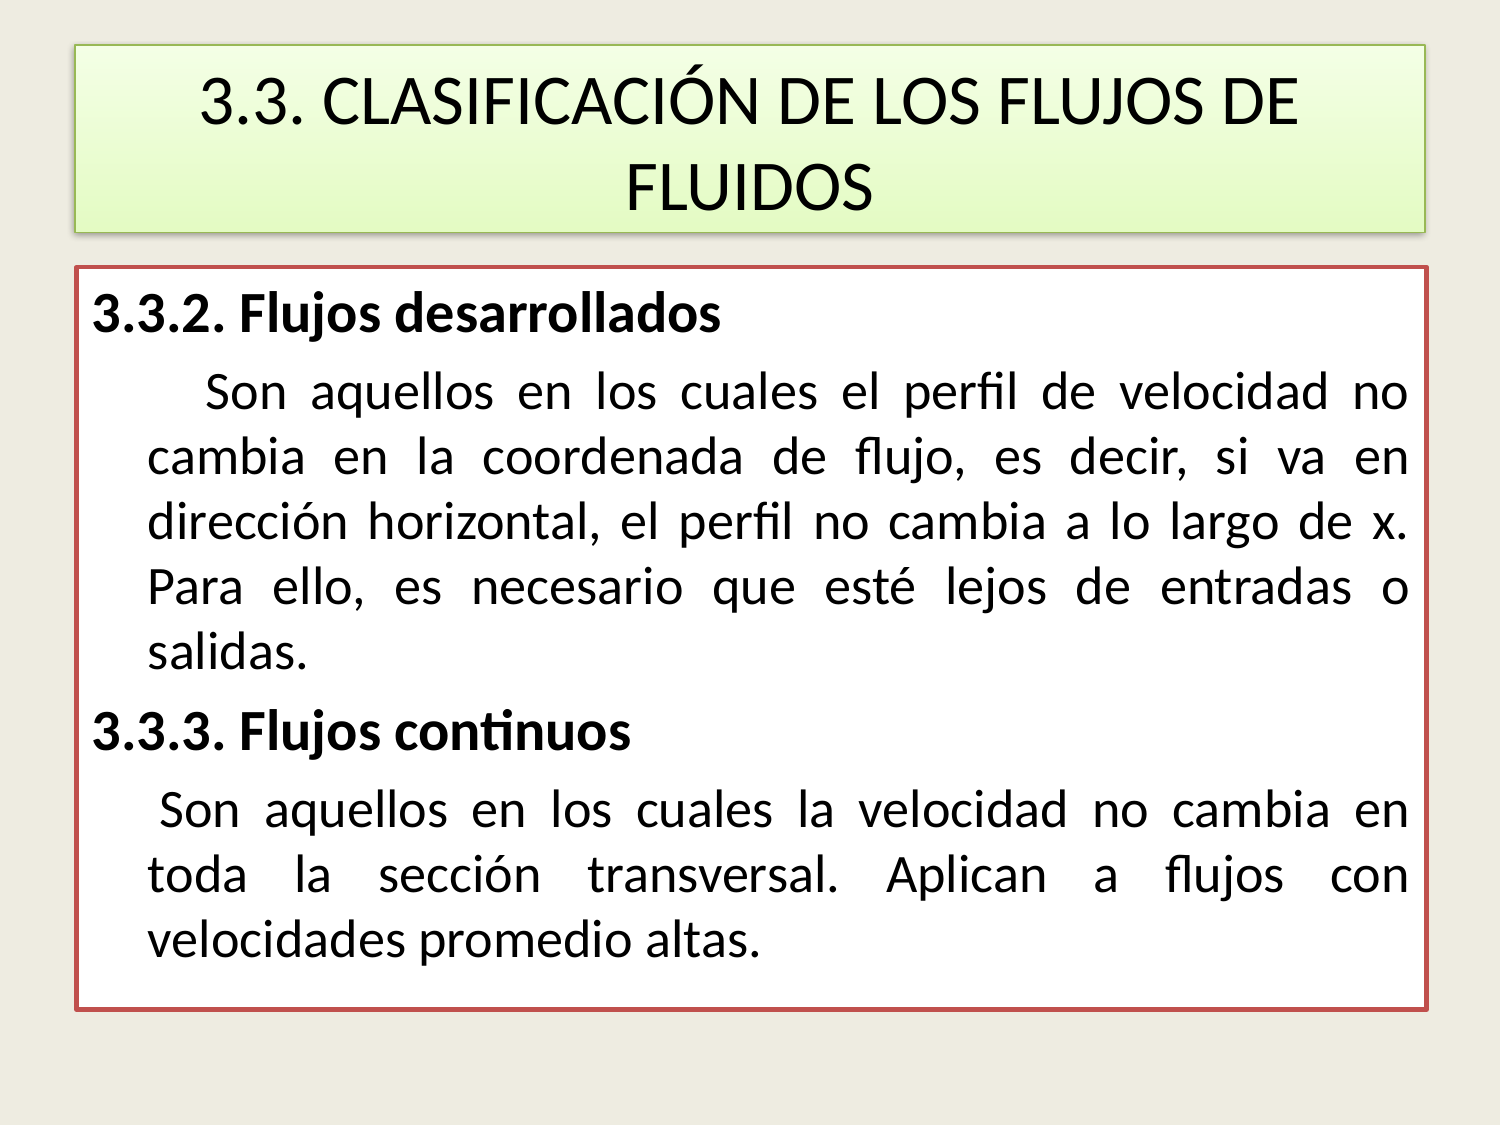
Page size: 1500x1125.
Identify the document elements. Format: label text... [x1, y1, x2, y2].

list 3.3.2. Flujos desarrollados Son aquellos en los cuales el perfil de velocidad no cambia en la coordenada de flujo, es decir, si va en dirección horizontal, el perfil no cambia a lo largo de x. Para ello, es necesario que esté lejos de entradas o salidas. 3.3.3. Flujos continuos Son aquellos en los cuales la velocidad no cambia en toda la sección transversal. Aplican a flujos con velocidades promedio altas. [75, 265, 1429, 1012]
title 3.3. CLASIFICACIÓN DE LOS FLUJOS DE FLUIDOS [74, 44, 1426, 233]
